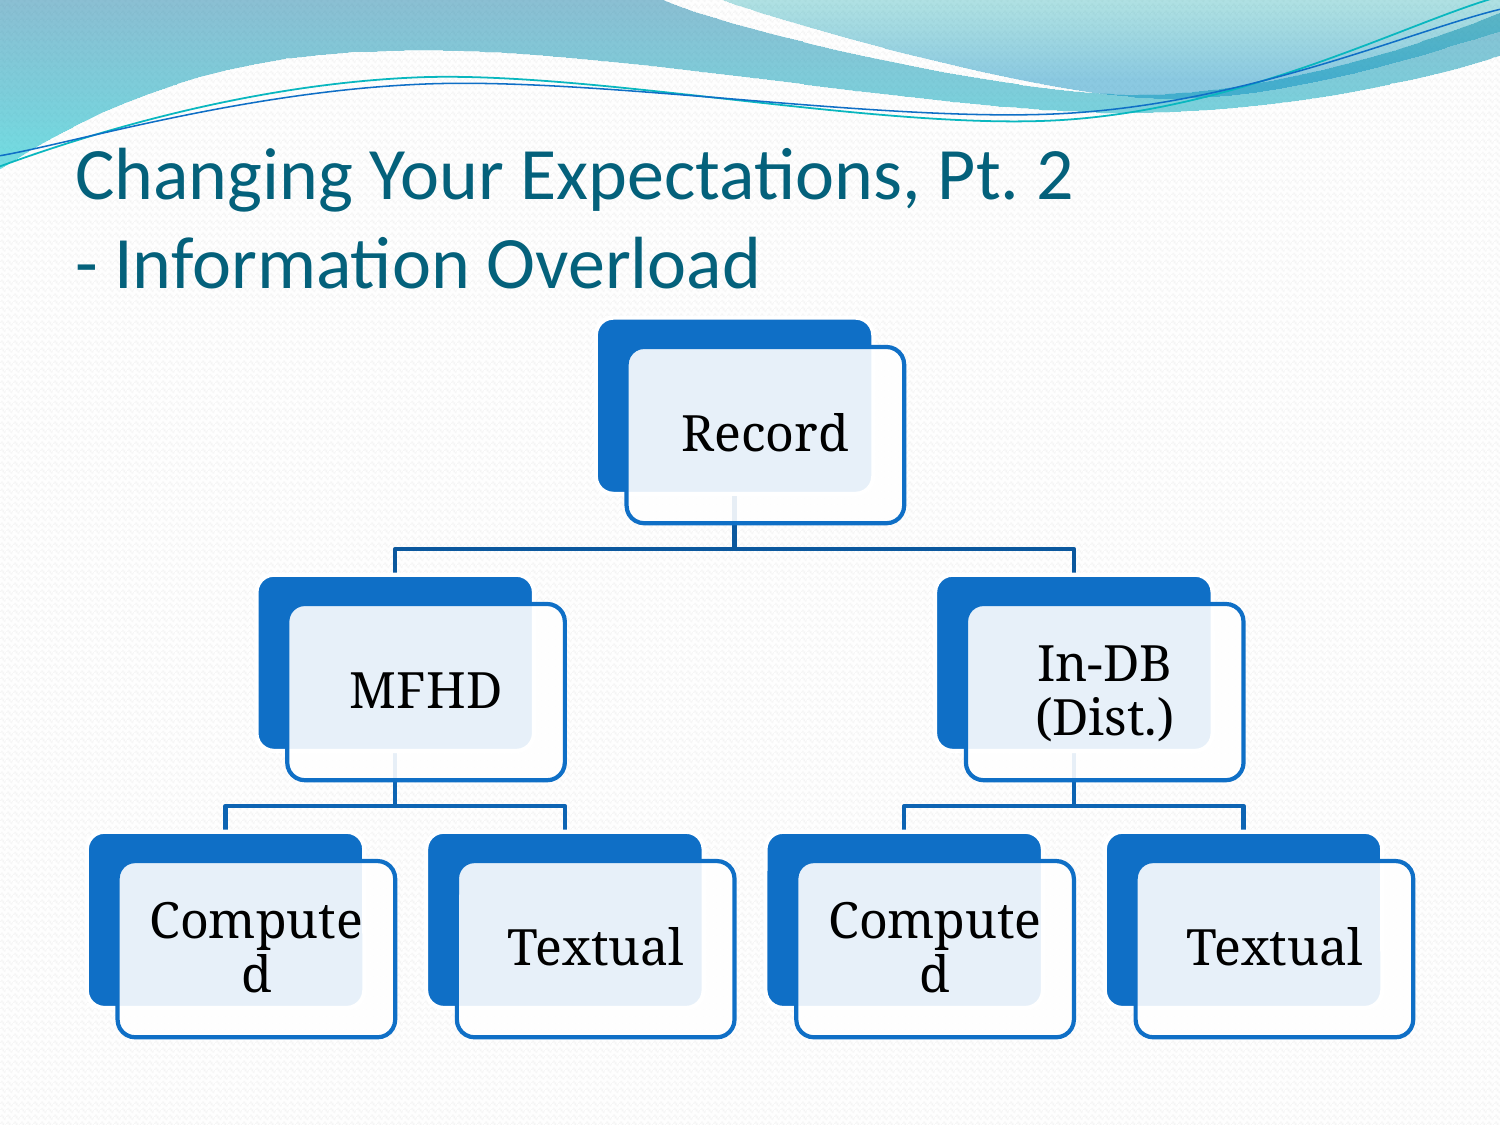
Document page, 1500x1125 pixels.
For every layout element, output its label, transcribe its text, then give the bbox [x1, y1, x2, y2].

title Changing Your Expectations, Pt. 2 - Information Overload [75, 115, 1425, 303]
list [74, 317, 1426, 1038]
